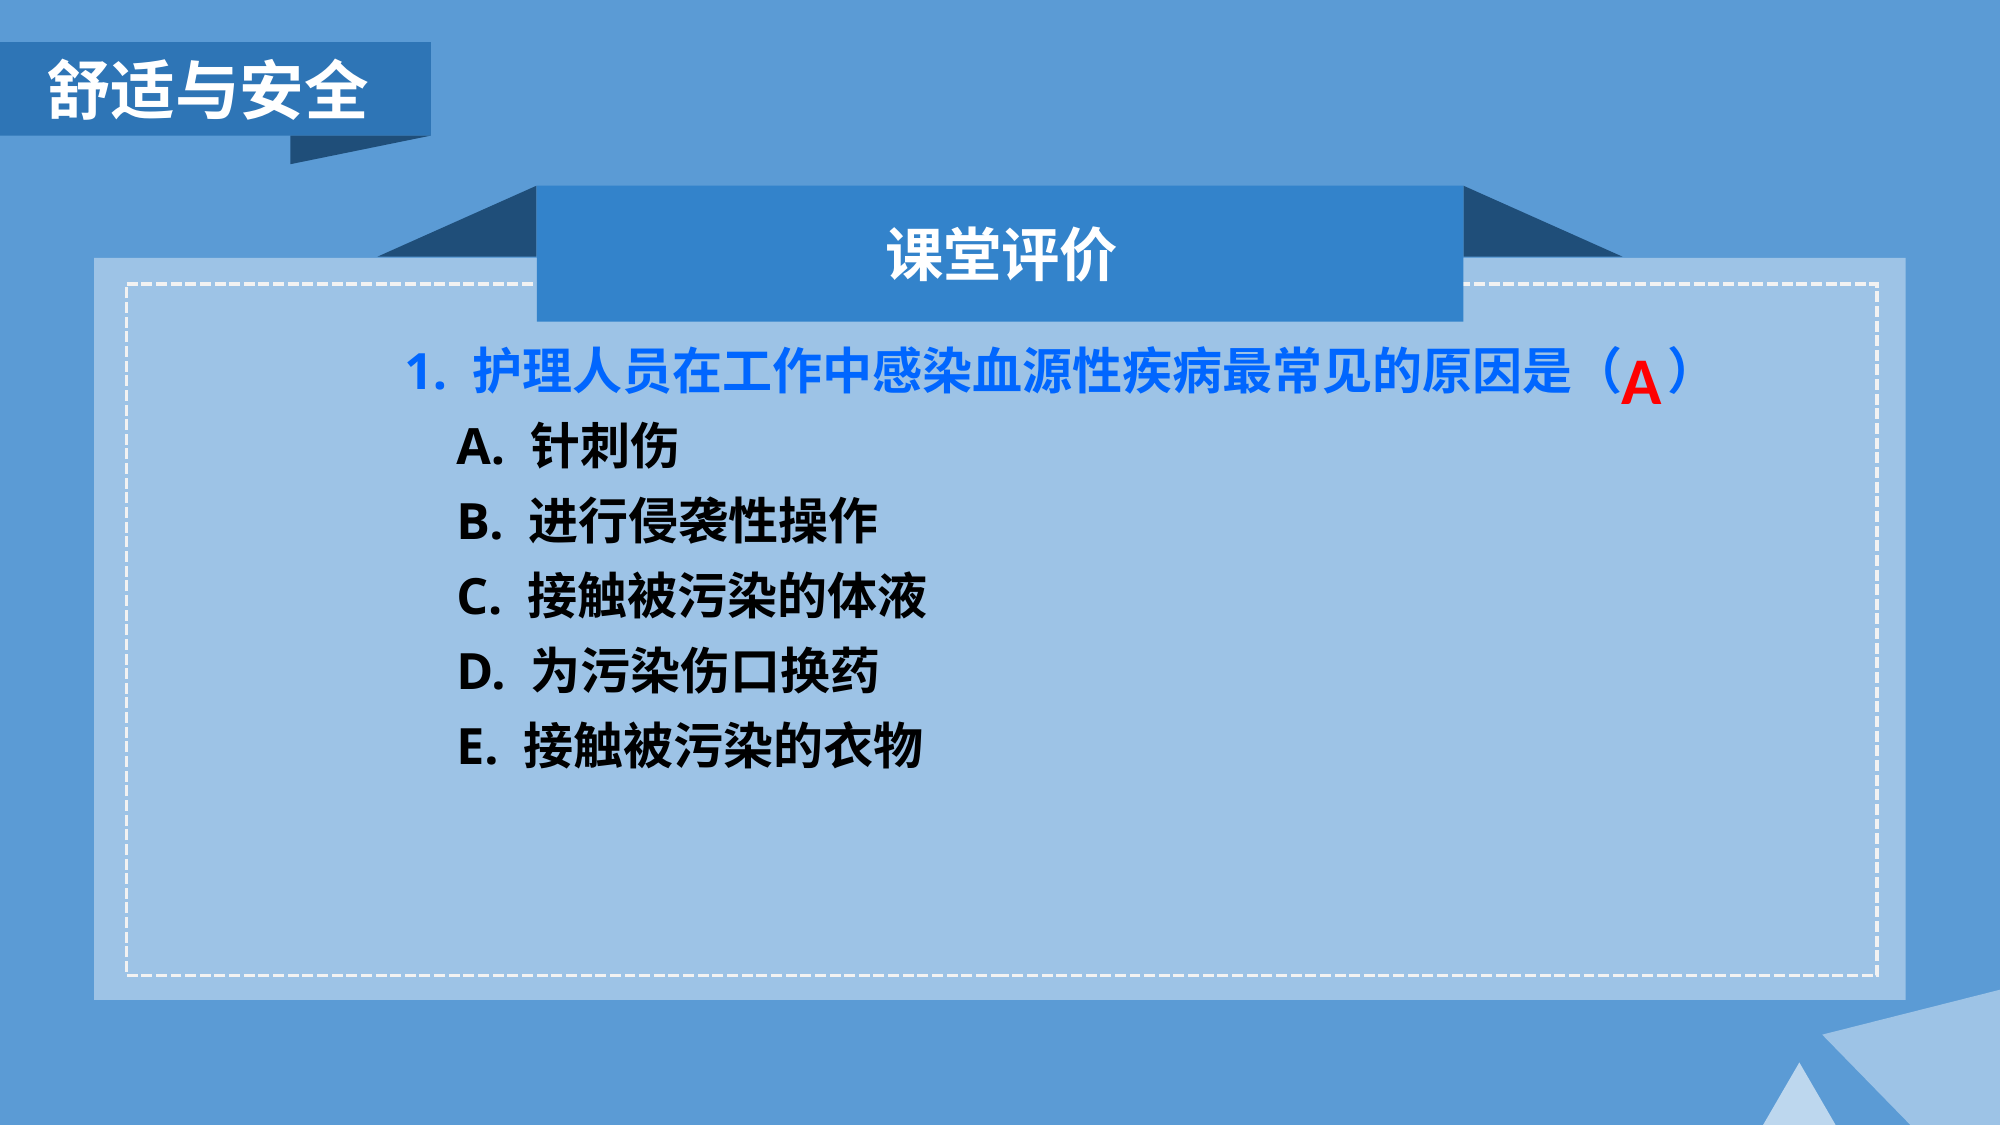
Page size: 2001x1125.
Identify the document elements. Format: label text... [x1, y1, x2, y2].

text_box 舒适与安全 [31, 42, 808, 135]
text_box [289, 135, 432, 166]
text_box [1761, 1060, 1837, 1125]
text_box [377, 185, 1623, 322]
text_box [94, 257, 1906, 1001]
text_box [1820, 988, 2000, 1125]
text_box [0, 41, 432, 137]
